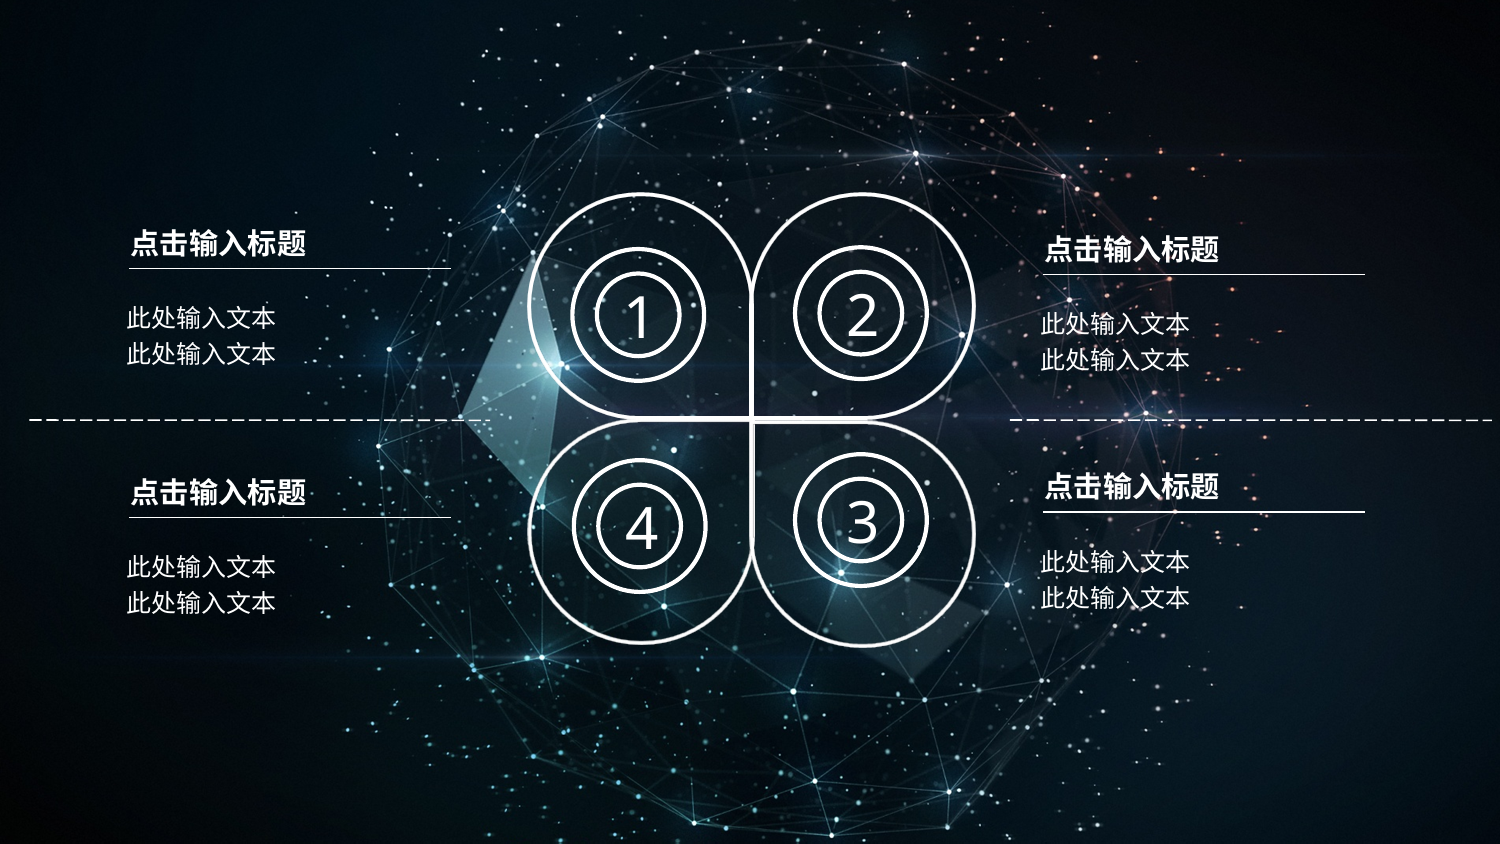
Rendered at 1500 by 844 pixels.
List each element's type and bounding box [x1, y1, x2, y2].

text_box [527, 192, 976, 648]
text_box [1025, 461, 1366, 618]
text_box [111, 217, 452, 375]
picture [0, 0, 1500, 844]
text_box [111, 466, 452, 624]
text_box [1025, 223, 1366, 381]
